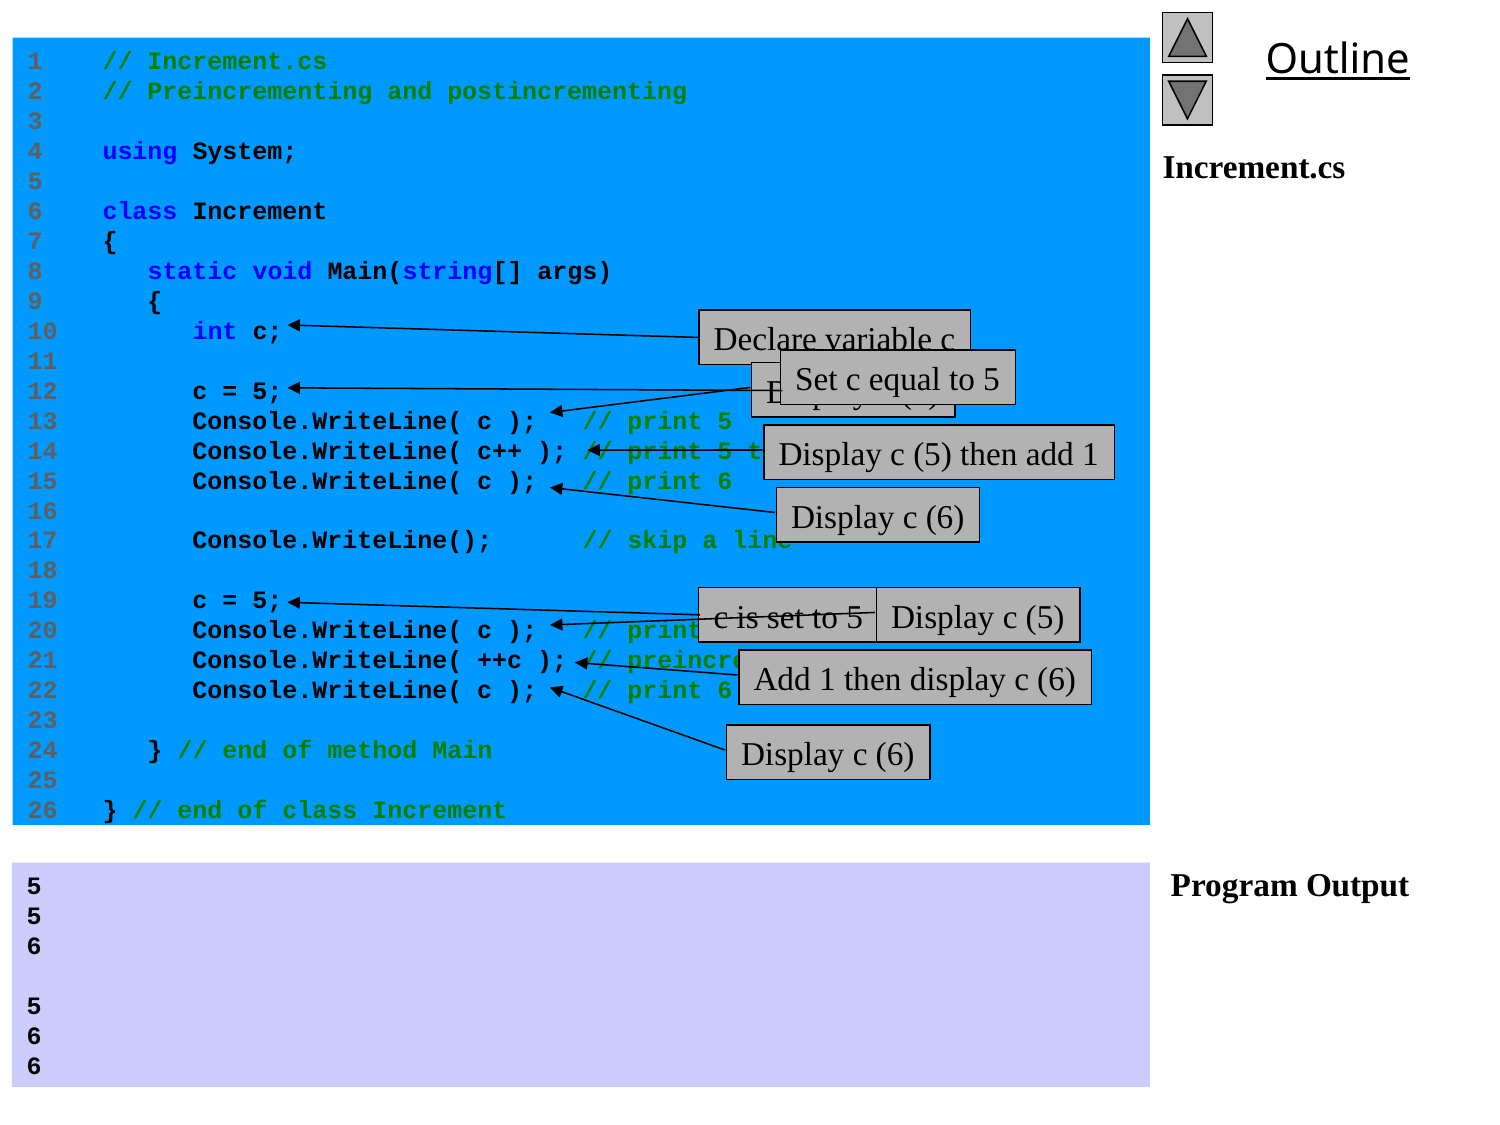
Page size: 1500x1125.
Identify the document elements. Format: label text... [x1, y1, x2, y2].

text_box 5 5 6 5 6 6 [11, 862, 1150, 1087]
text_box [549, 416, 957, 420]
title Increment.cs Program Output [1162, 137, 1500, 1038]
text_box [587, 424, 1117, 482]
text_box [287, 587, 547, 645]
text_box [549, 587, 1082, 645]
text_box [287, 349, 1018, 407]
subtitle 1 // Increment.cs 2 // Preincrementing and postincrementing 3 4 using System; 5 6 class Increment 7 { 8 static void Main(string[] args) 9 { 10 int c; 11 12 c = 5; 13 Console.WriteLine( c ); // print 5 14 Console.WriteLine( c++ ); // print 5 then postincrement 15 Console.WriteLine( c ); // print 6 16 17 Console.WriteLine(); // skip a line 18 19 c = 5; 20 Console.WriteLine( c ); // print 5 21 Console.WriteLine( ++c ); // preincrement then print 6 22 Console.WriteLine( c ); // print 6 23 24 } // end of method Main 25 26 } // end of class Increment [12, 37, 1150, 825]
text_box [549, 687, 932, 782]
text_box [549, 487, 982, 545]
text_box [574, 649, 1094, 707]
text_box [287, 309, 973, 349]
